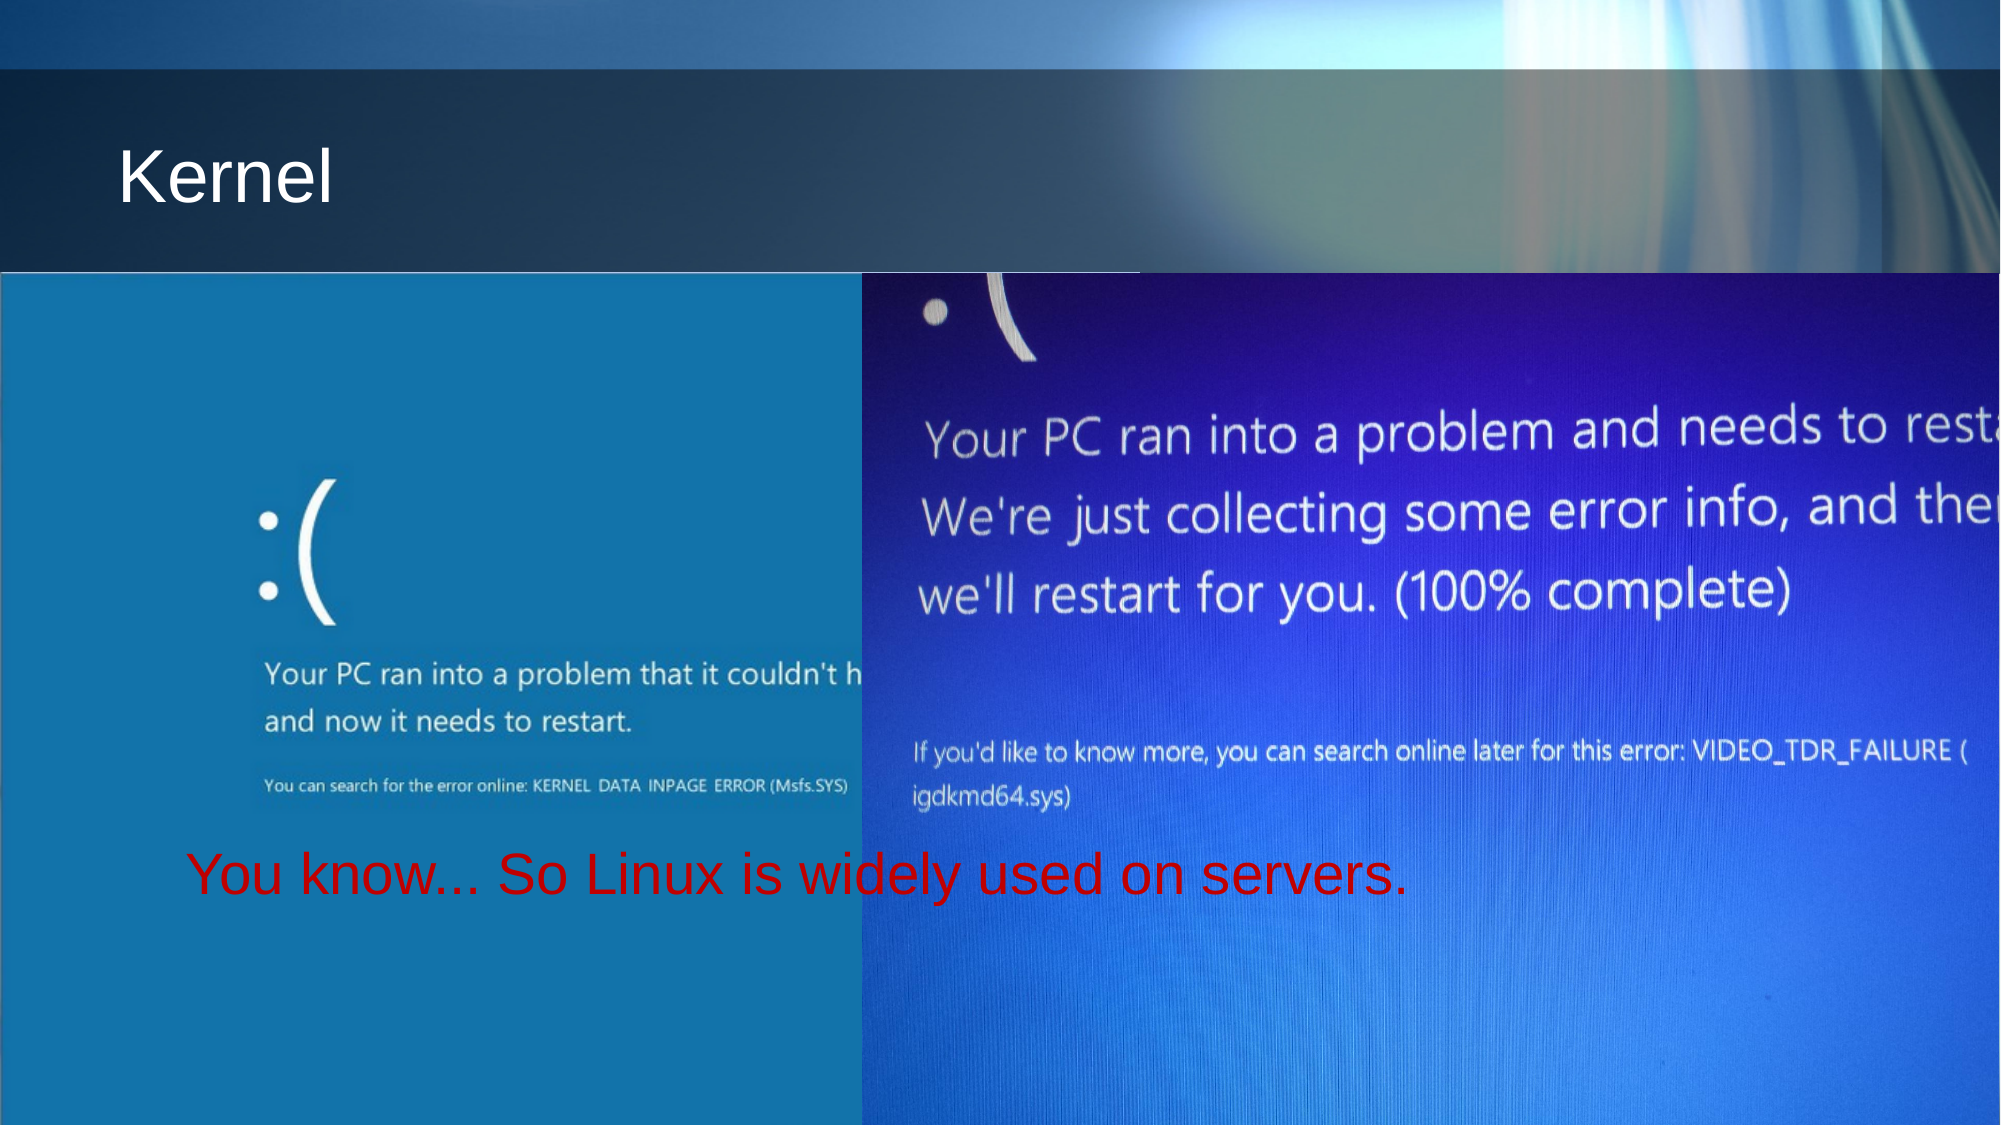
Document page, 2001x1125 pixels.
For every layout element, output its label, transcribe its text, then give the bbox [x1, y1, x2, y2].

title Kernel [102, 66, 1903, 271]
picture [0, 0, 2001, 1125]
